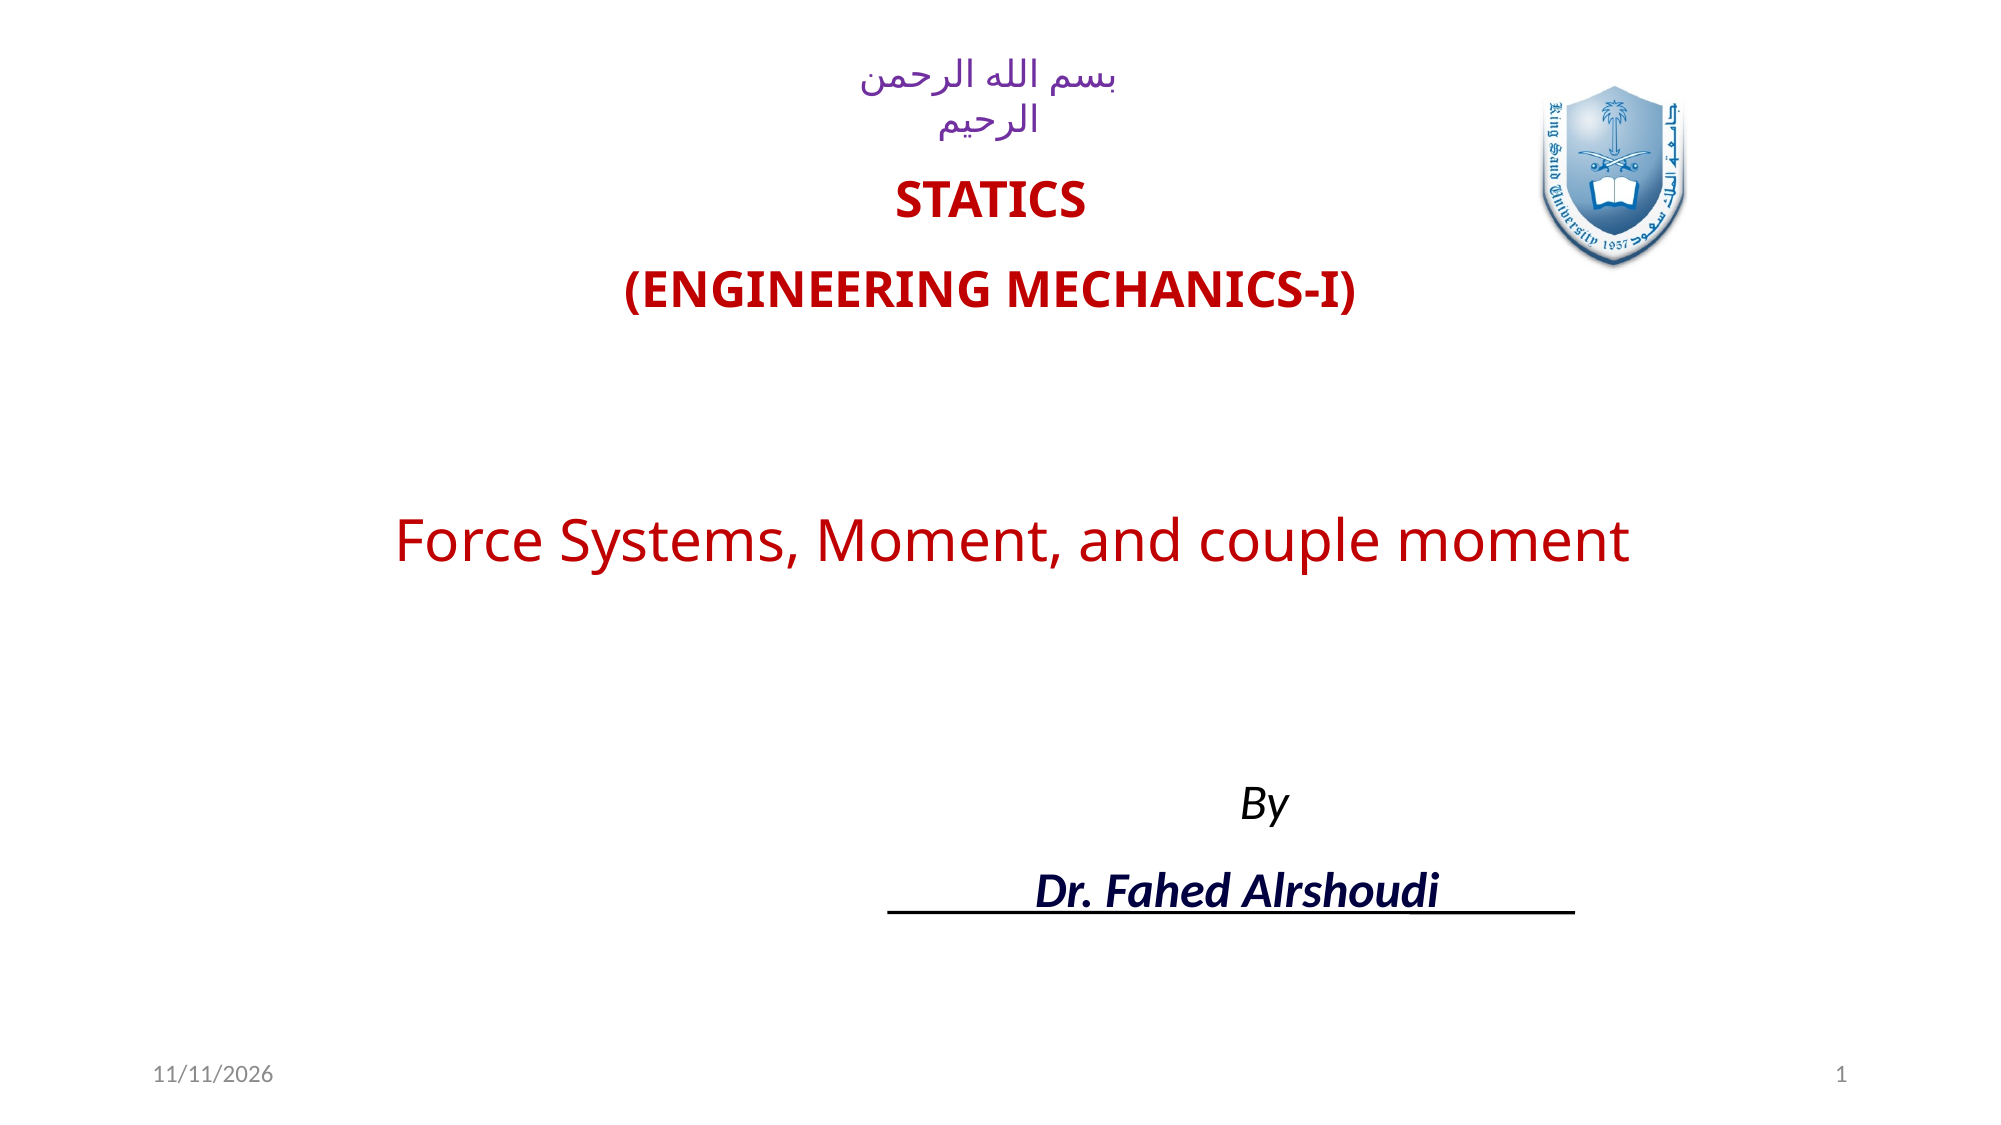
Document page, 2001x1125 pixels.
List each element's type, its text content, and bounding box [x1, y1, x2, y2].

text_box بسم الله الرحمن الرحيم [811, 42, 1167, 148]
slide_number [137, 1042, 588, 1103]
slide_number 1 [1412, 1042, 1863, 1103]
subtitle Force Systems, Moment, and couple moment [300, 437, 1725, 675]
picture [1537, 74, 1688, 273]
title STATICS (ENGINEERING MECHANICS-I) [474, 137, 1508, 325]
text_box Dr. Fahed Alrshoudi [800, 849, 1675, 925]
text_box By [1224, 762, 1350, 838]
